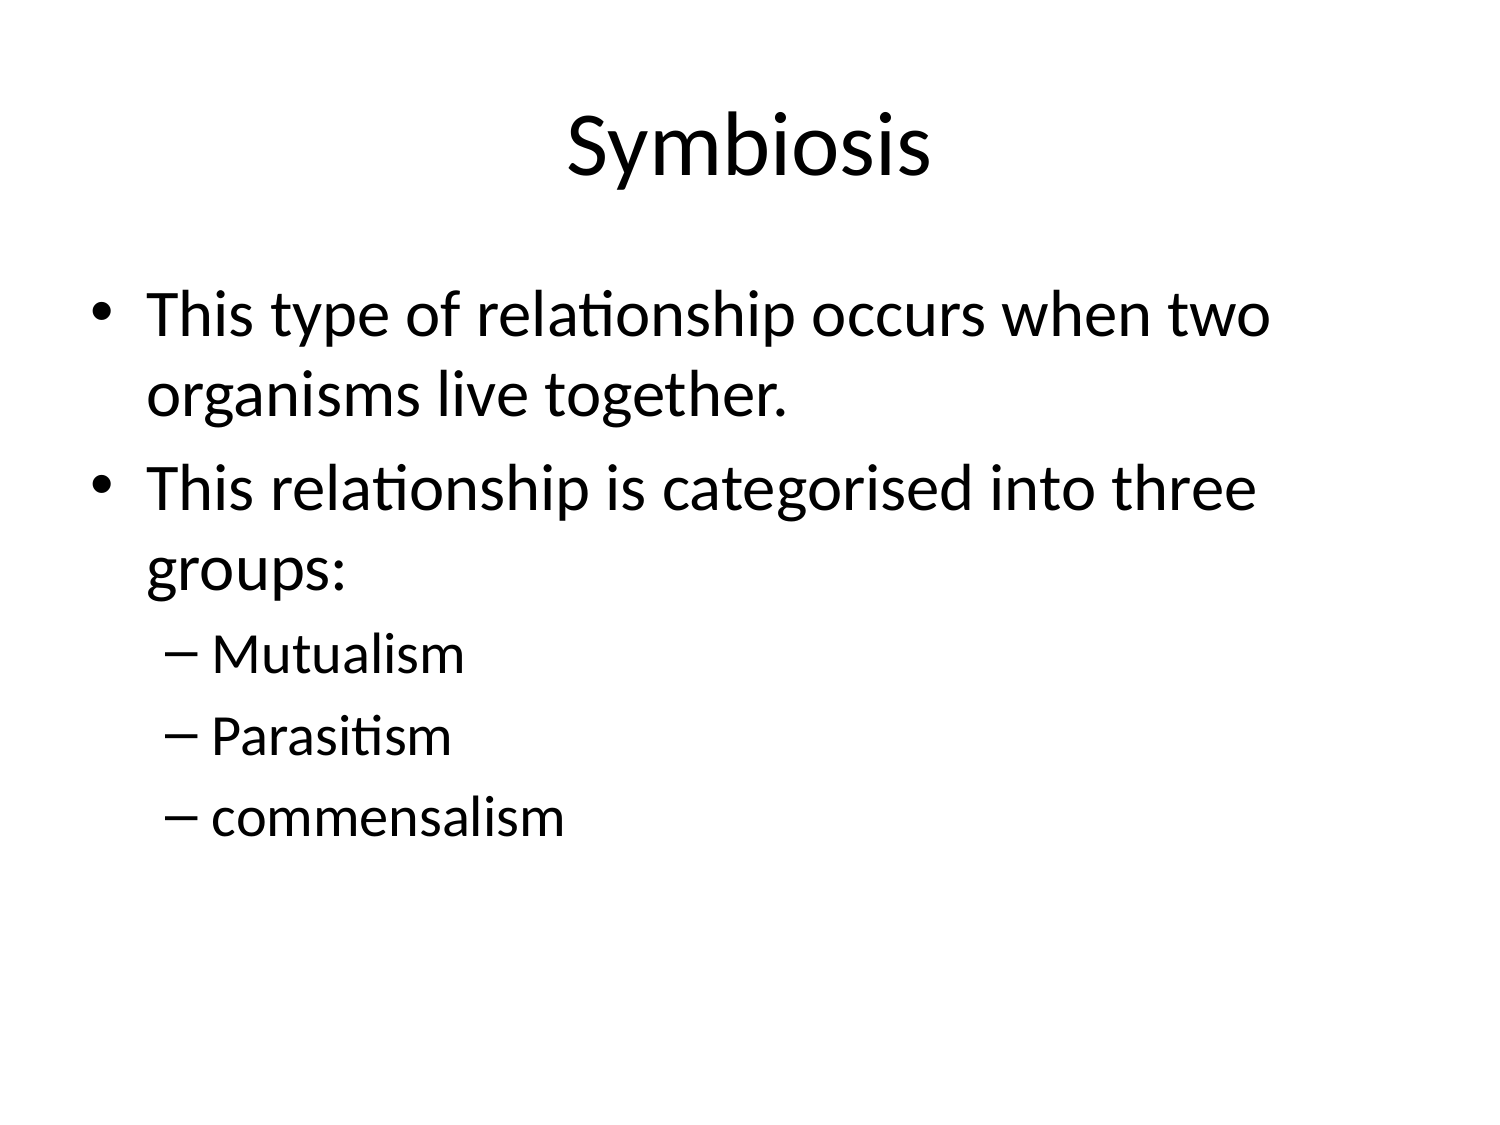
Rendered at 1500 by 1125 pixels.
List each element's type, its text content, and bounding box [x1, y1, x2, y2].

title Symbiosis [75, 45, 1425, 233]
list This type of relationship occurs when two organisms live together. This relationship is categorised into three groups: Mutualism Parasitism commensalism [75, 262, 1425, 1005]
